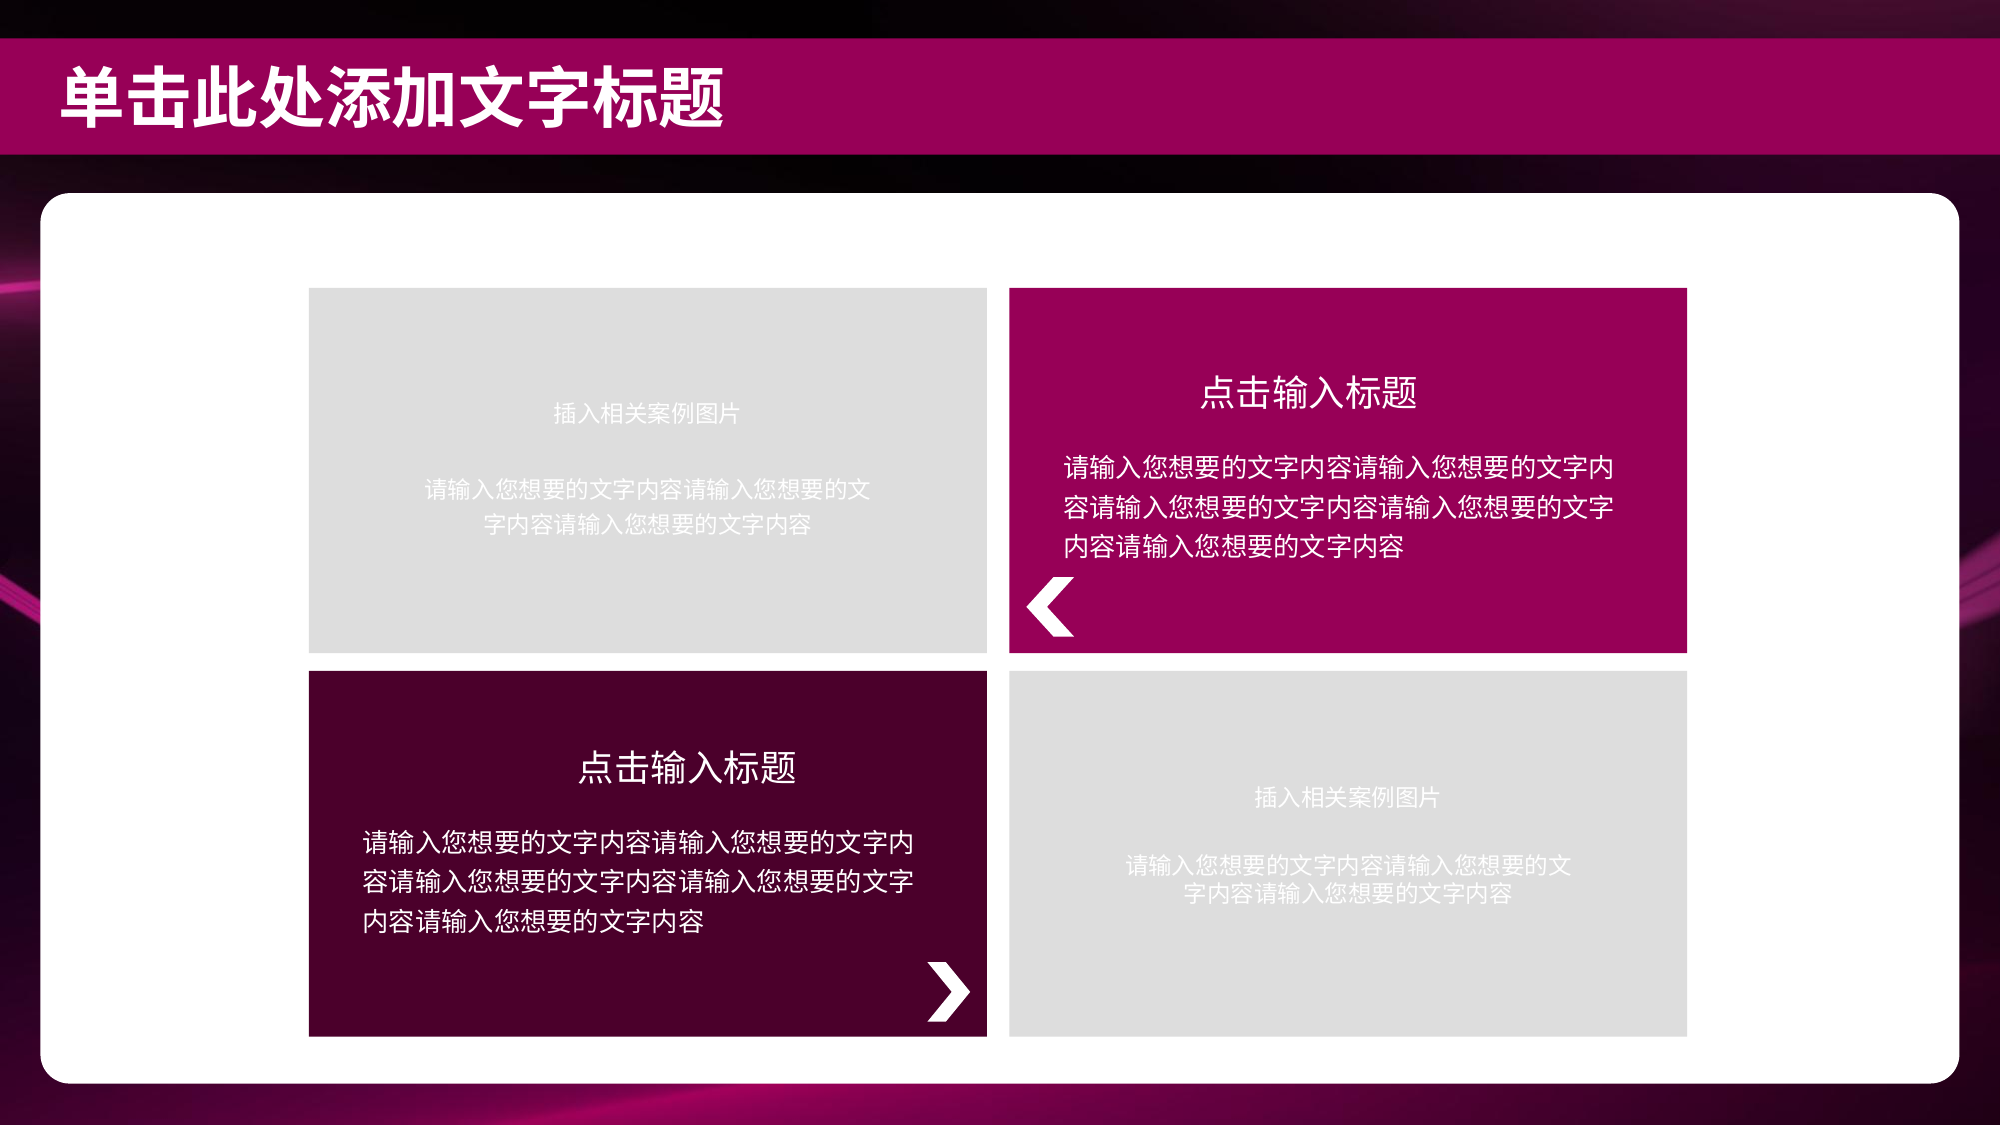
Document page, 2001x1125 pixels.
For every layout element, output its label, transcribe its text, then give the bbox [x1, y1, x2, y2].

text_box 请输入您想要的文字内容请输入您想要的文字内容请输入您想要的文字内容请输入您想要的文字内容请输入您想要的文字内容 [1063, 443, 1634, 562]
picture [0, 155, 2000, 1125]
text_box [1121, 782, 1576, 909]
text_box [927, 962, 971, 1022]
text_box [420, 399, 876, 540]
picture [0, 0, 2000, 38]
text_box [1008, 287, 1688, 654]
text_box [308, 287, 987, 654]
text_box [308, 670, 988, 1038]
text_box 点击输入标题 [441, 744, 934, 789]
text_box 请输入您想要的文字内容请输入您想要的文字内容请输入您想要的文字内容请输入您想要的文字内容请输入您想要的文字内容 [362, 818, 933, 937]
text_box 点击输入标题 [1063, 370, 1555, 414]
text_box [1009, 670, 1688, 1037]
text_box [1026, 577, 1075, 637]
